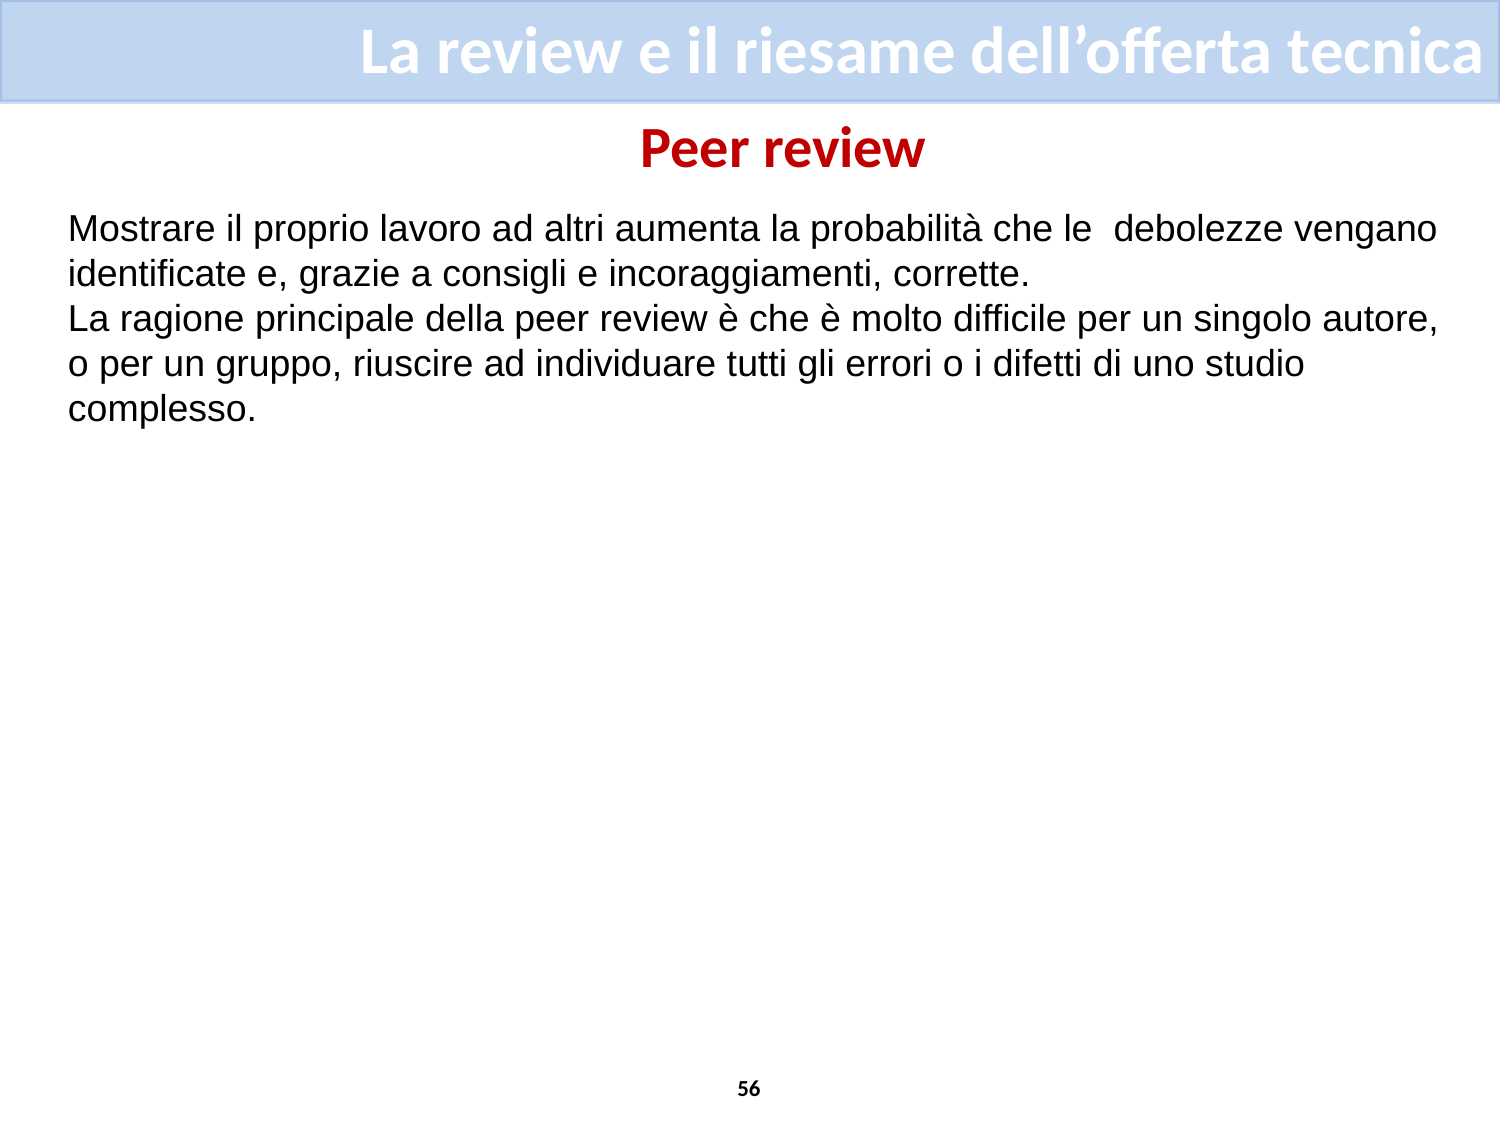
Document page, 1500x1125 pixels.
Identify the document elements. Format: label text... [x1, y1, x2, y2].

text_box Mostrare il proprio lavoro ad altri aumenta la probabilità che le debolezze vengano identificate e, grazie a consigli e incoraggiamenti, corrette. La ragione principale della peer review è che è molto difficile per un singolo autore, o per un gruppo, riuscire ad individuare tutti gli errori o i difetti di uno studio complesso. [53, 196, 1471, 436]
text_box Peer review [4, 101, 1500, 185]
text_box 56 [573, 1057, 924, 1118]
text_box La review e il riesame dell’offerta tecnica [206, 0, 1500, 95]
